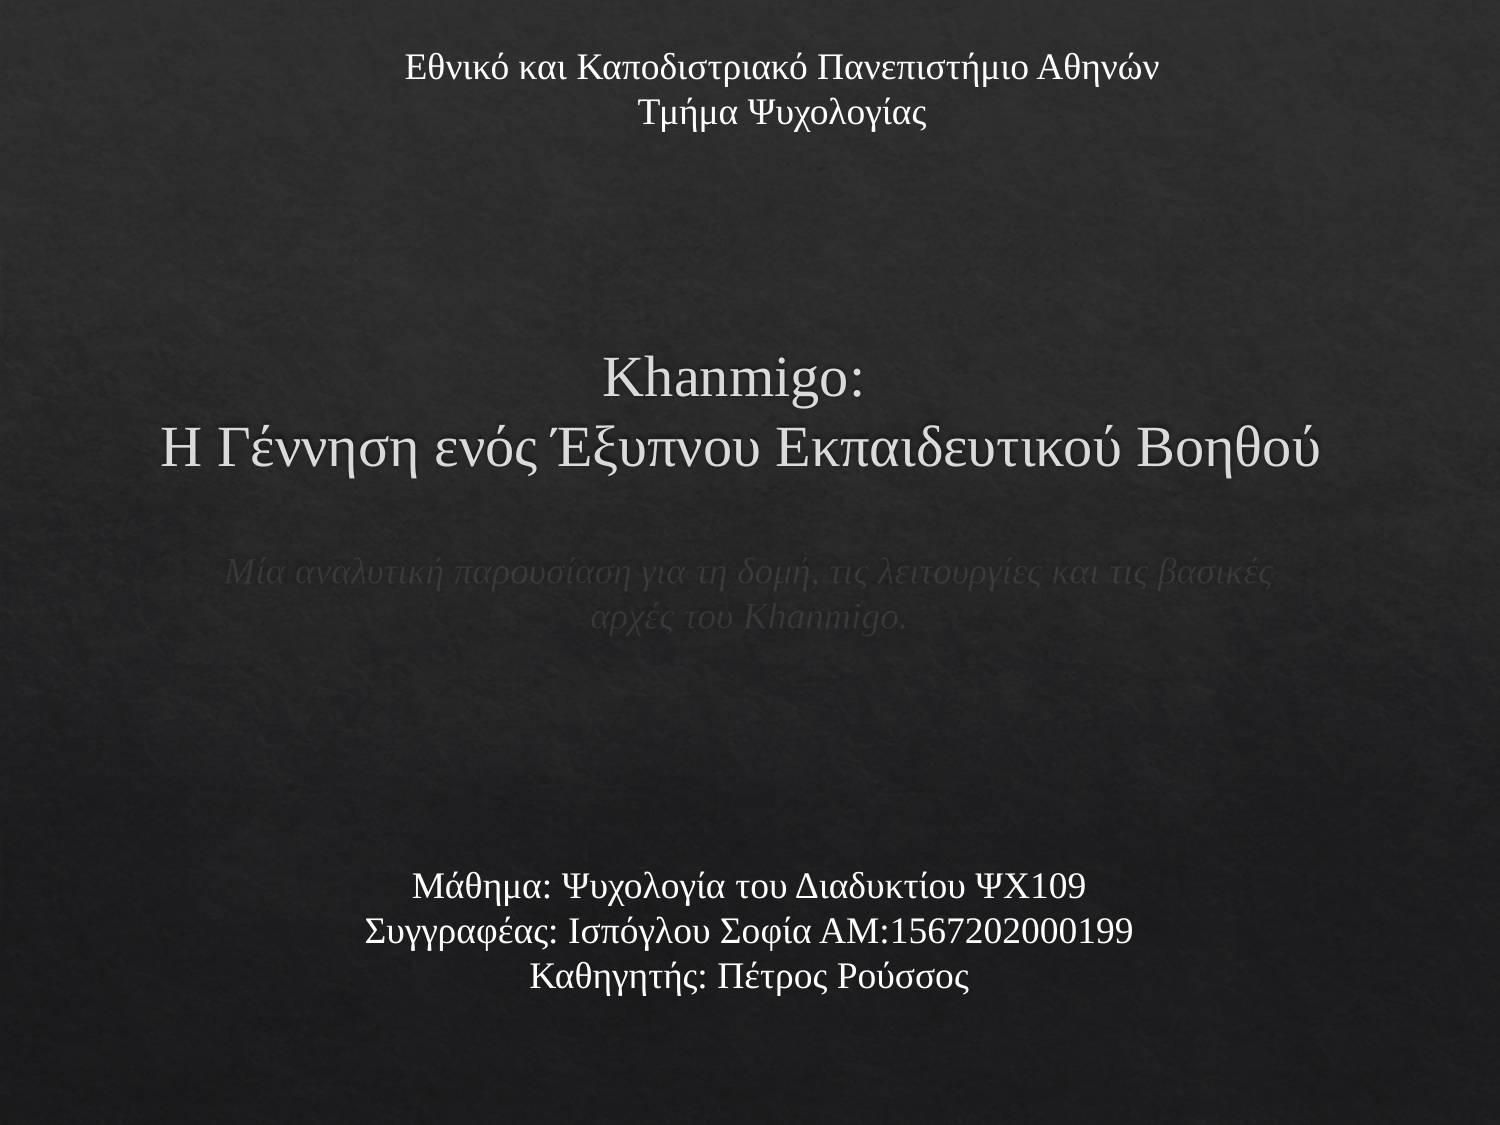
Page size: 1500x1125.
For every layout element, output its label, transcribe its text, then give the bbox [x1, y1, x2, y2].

subtitle Μία αναλυτική παρουσίαση για τη δομή, τις λειτουργίες και τις βασικές αρχές του Khanmigo. [168, 538, 1331, 711]
text_box Μάθημα: Ψυχολογία του Διαδυκτίου ΨΧ109 Συγγραφέας: Ισπόγλου Σοφία ΑΜ:1567202000199 Καθηγητής: Πέτρος Ρούσσος [349, 853, 1149, 1004]
title Khanmigo: Η Γέννηση ενός Έξυπνου Εκπαιδευτικού Βοηθού [86, 185, 1382, 486]
text_box Εθνικό και Καποδιστριακό Πανεπιστήμιο Αθηνών Τμήμα Ψυχολογίας [389, 34, 1175, 184]
